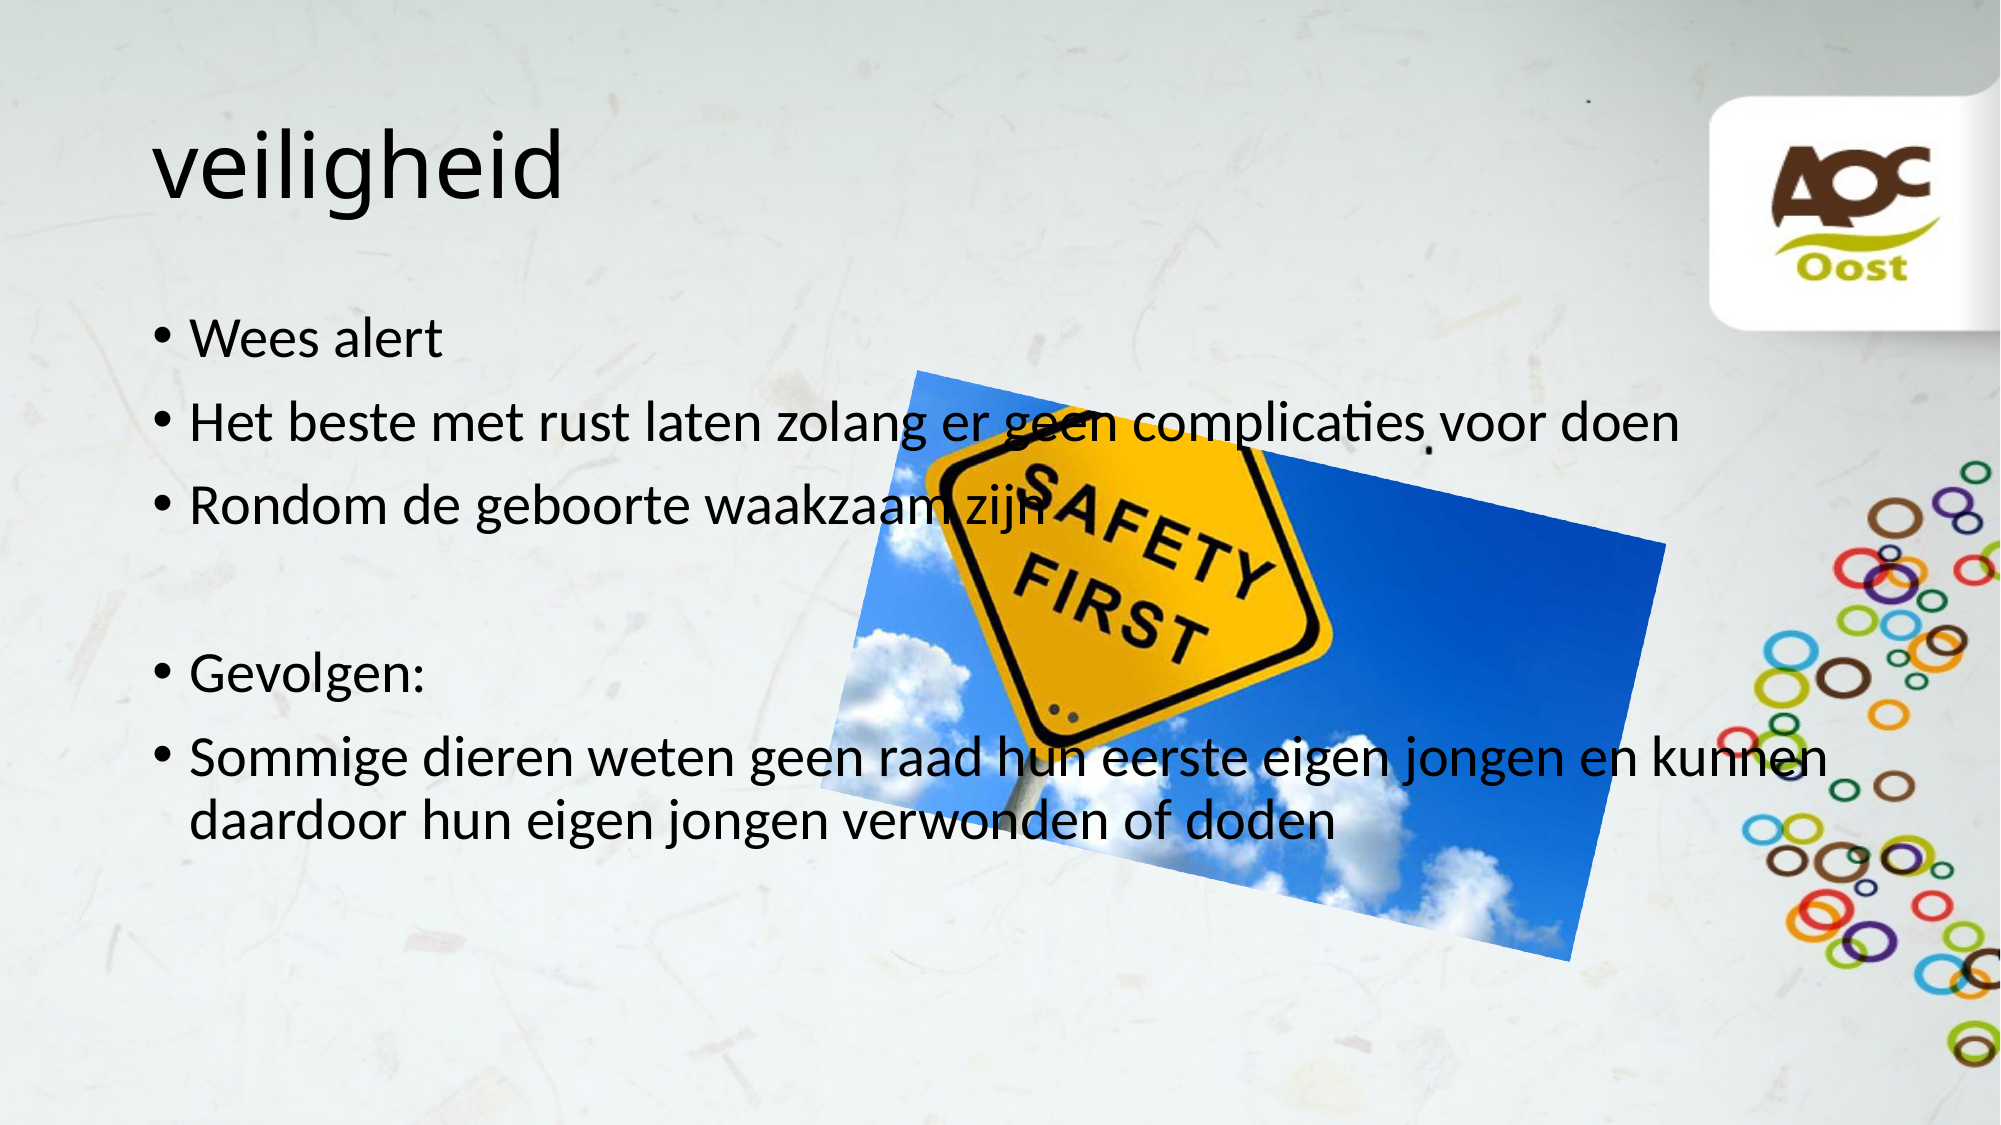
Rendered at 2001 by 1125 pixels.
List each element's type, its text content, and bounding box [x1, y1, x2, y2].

title veiligheid [137, 59, 1863, 278]
picture [0, 0, 2001, 1125]
list Wees alert Het beste met rust laten zolang er geen complicaties voor doen Rondom de geboorte waakzaam zijn Gevolgen: Sommige dieren weten geen raad hun eerste eigen jongen en kunnen daardoor hun eigen jongen verwonden of doden [137, 299, 1863, 1014]
